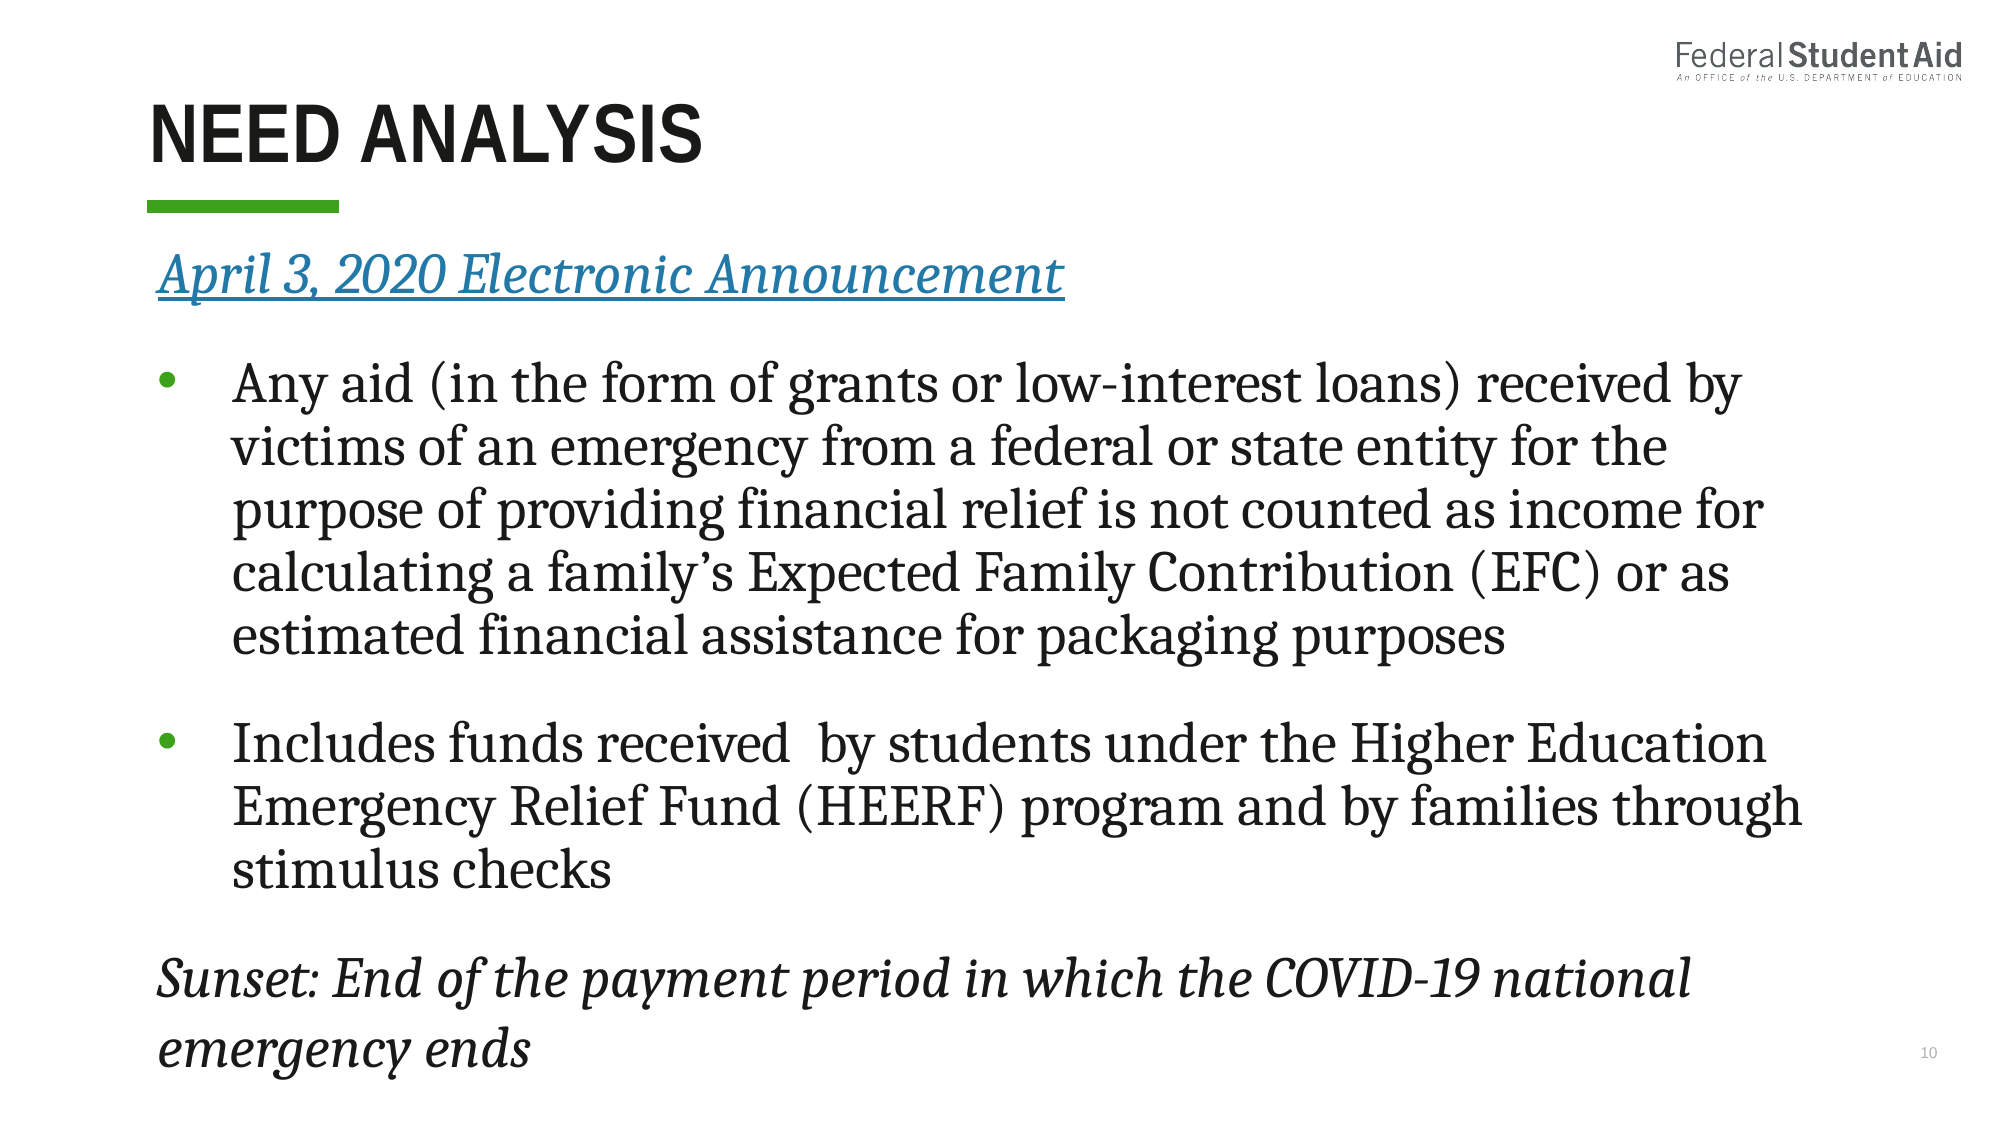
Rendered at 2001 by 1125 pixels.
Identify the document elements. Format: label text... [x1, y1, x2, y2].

title Need analysis [149, 57, 1606, 189]
picture [1651, 16, 1986, 106]
slide_number 10 [1920, 1042, 1986, 1094]
list April 3, 2020 Electronic Announcement Any aid (in the form of grants or low-interest loans) received by victims of an emergency from a federal or state entity for the purpose of providing financial relief is not counted as income for calculating a family’s Expected Family Contribution (EFC) or as estimated financial assistance for packaging purposes Includes funds received by students under the Higher Education Emergency Relief Fund (HEERF) program and by families through stimulus checks Sunset: End of the payment period in which the COVID-19 national emergency ends [142, 235, 1833, 1024]
